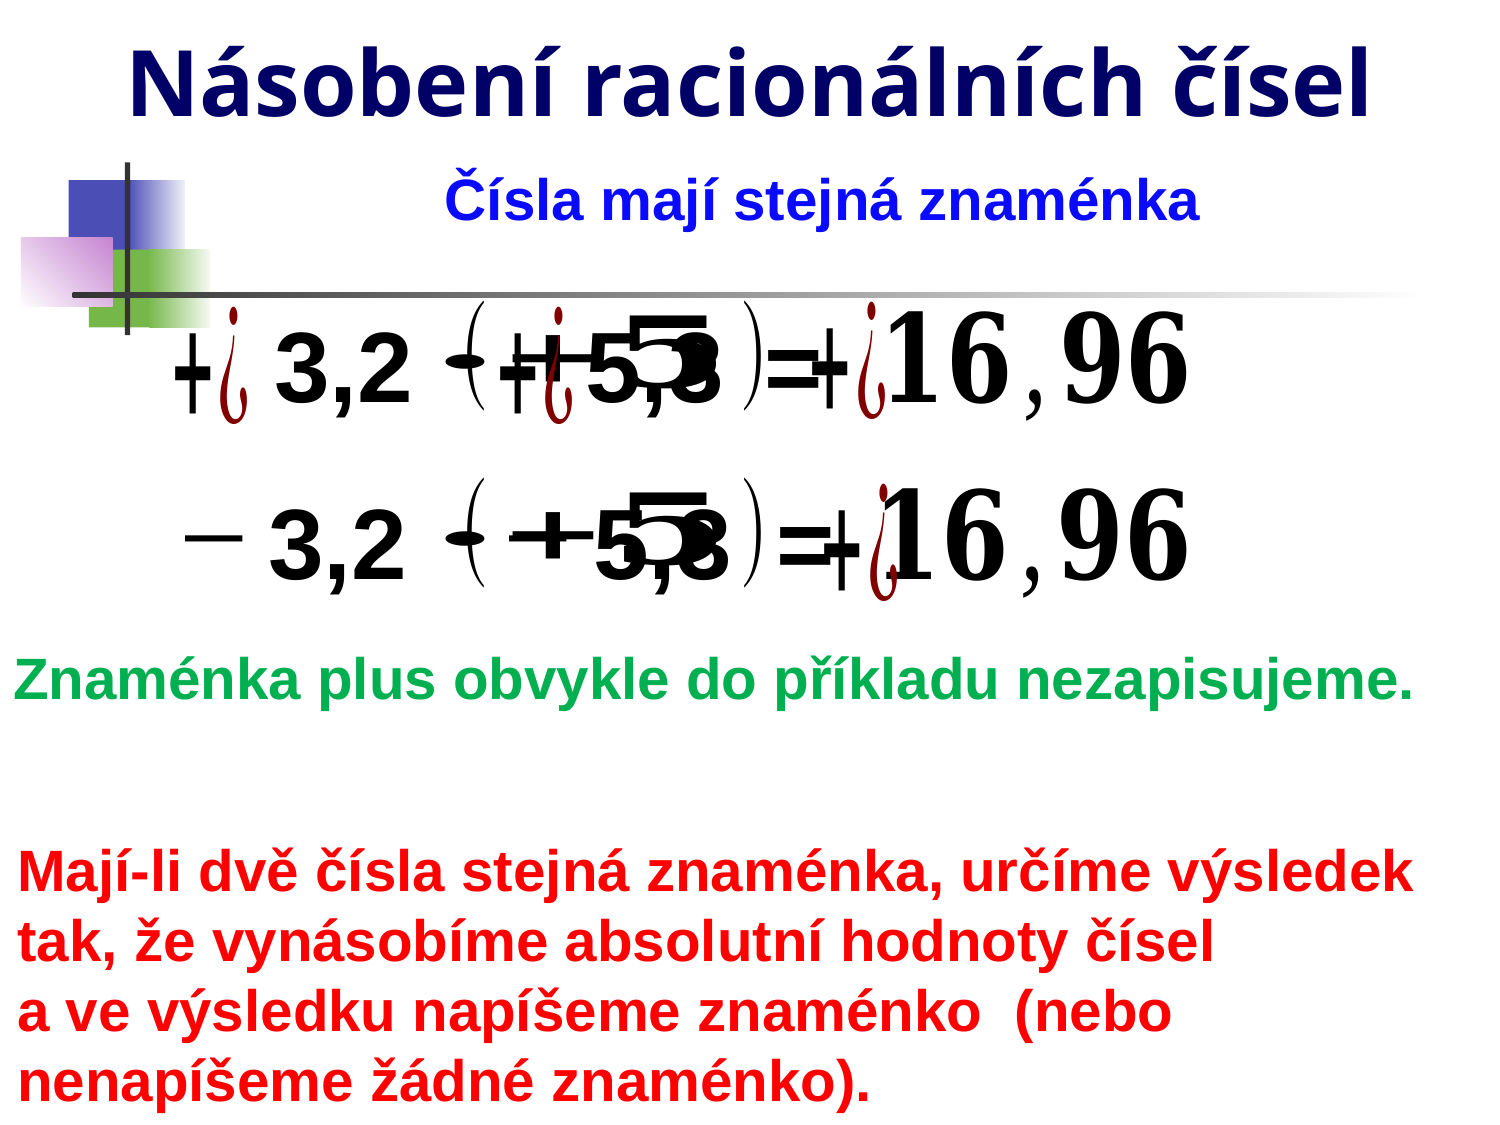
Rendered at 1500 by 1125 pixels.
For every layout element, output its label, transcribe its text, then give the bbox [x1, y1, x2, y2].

text_box = [749, 295, 833, 430]
text_box = [761, 472, 845, 608]
text_box 3,2 [253, 472, 449, 608]
text_box 5,3 [570, 295, 749, 430]
text_box Znaménka plus obvykle do příkladu nezapisujeme. [0, 633, 1499, 719]
text_box Čísla mají stejná znaménka [236, 154, 1410, 240]
title Násobení racionálních čísel [0, 32, 1500, 143]
text_box 3,2 [259, 295, 449, 430]
text_box 5,3 [578, 472, 750, 608]
